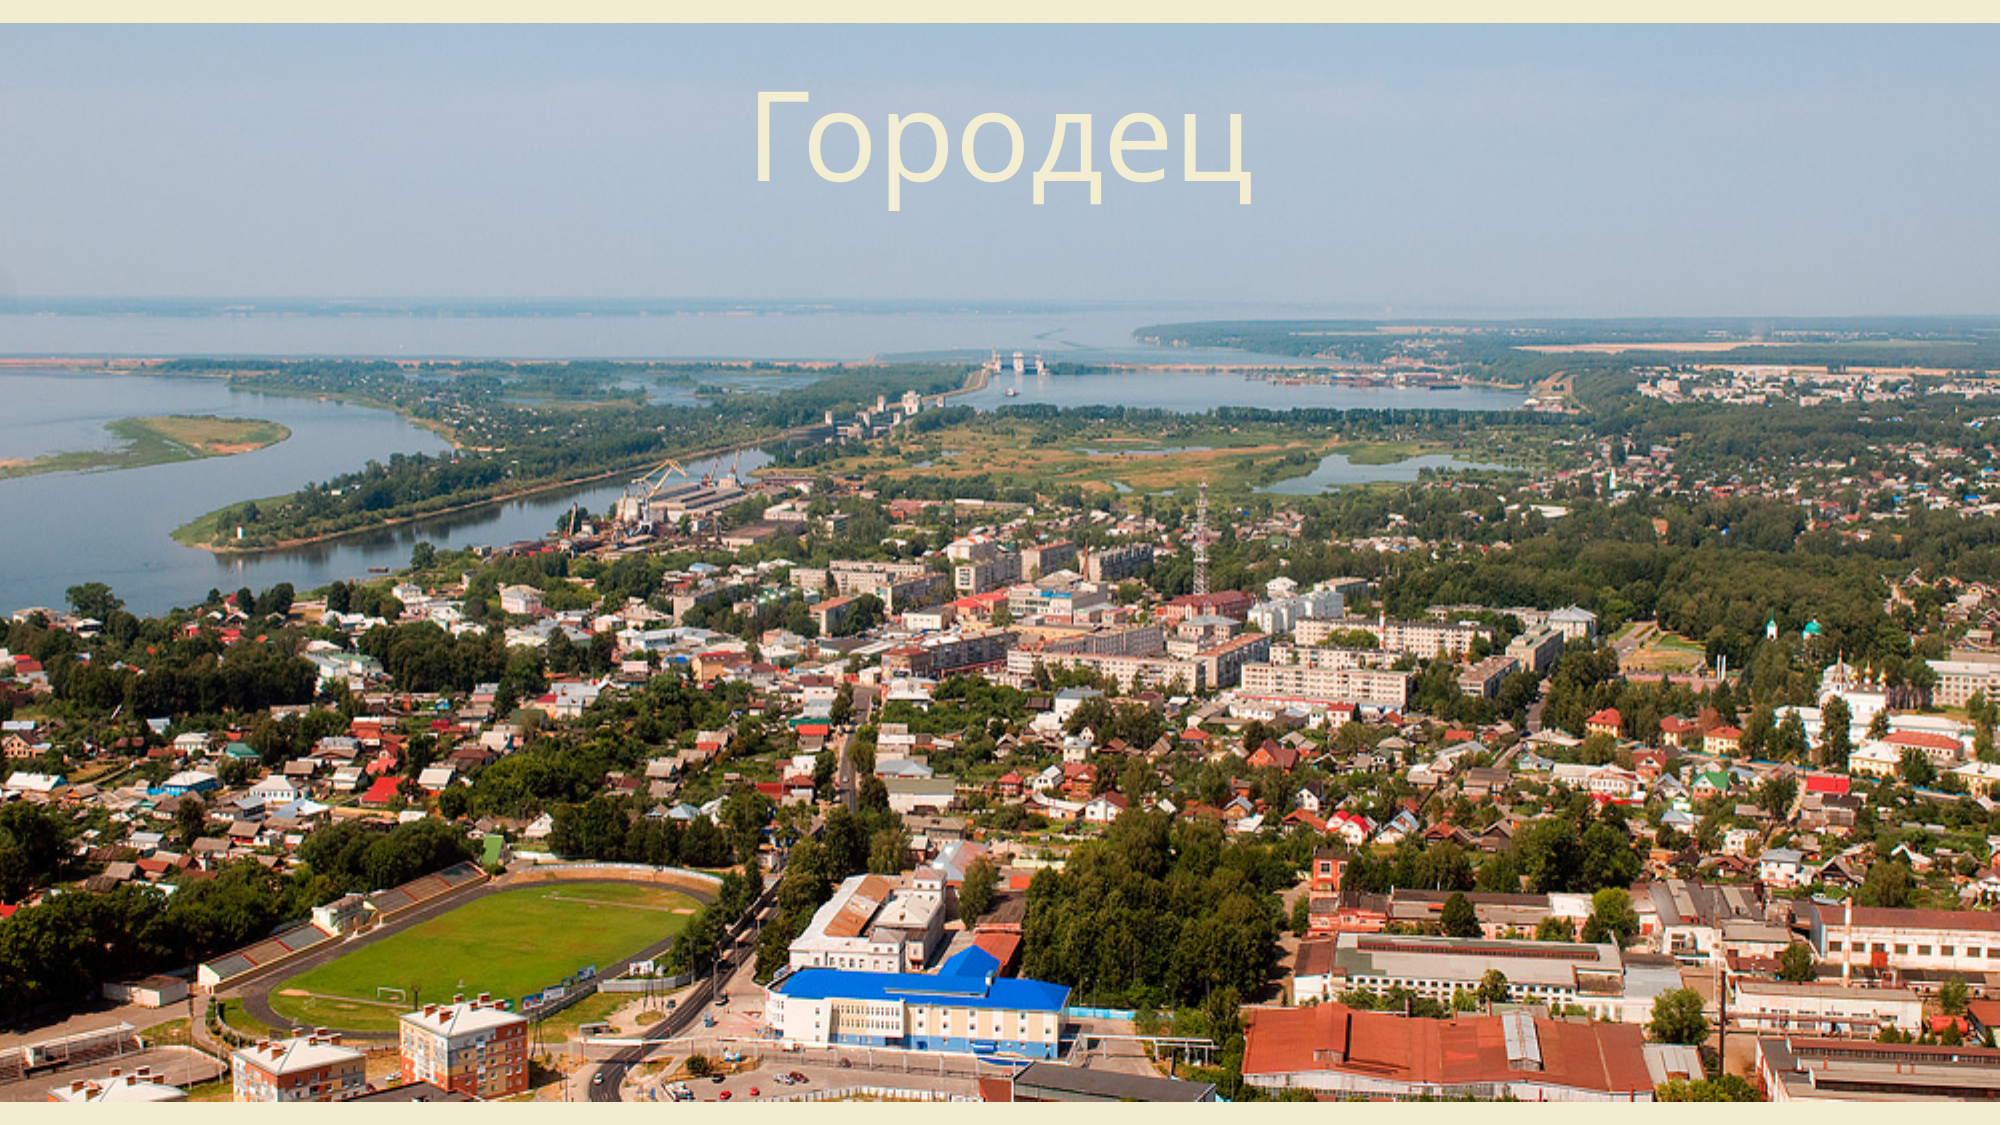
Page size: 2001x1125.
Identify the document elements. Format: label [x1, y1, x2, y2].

picture [0, 23, 2000, 1102]
text_box [0, 1102, 2000, 1125]
text_box [0, 0, 2000, 23]
